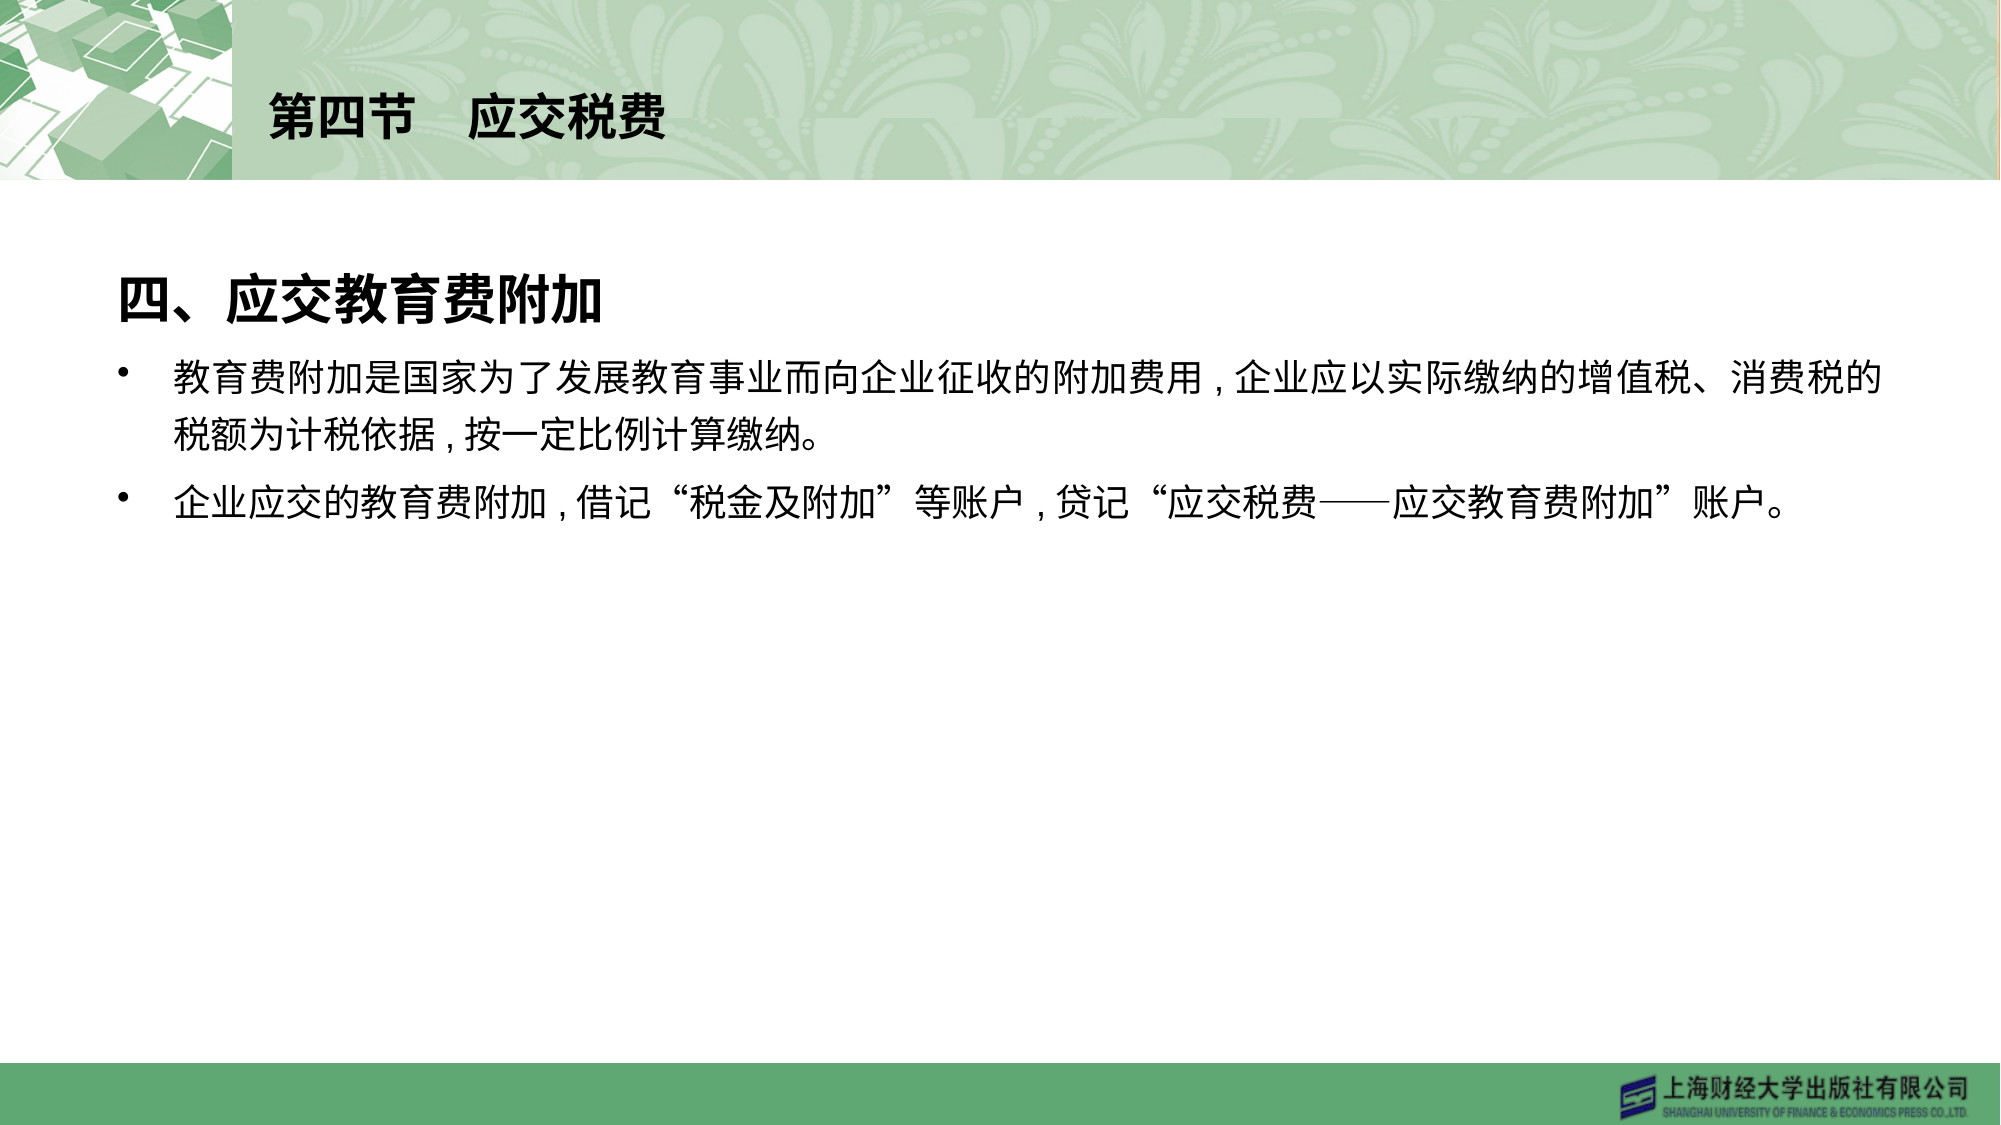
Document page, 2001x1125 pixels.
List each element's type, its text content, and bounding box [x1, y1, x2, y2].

title 第四节 应交税费 [252, 64, 1609, 168]
list 四、应交教育费附加 教育费附加是国家为了发展教育事业而向企业征收的附加费用,企业应以实际缴纳的增值税、消费税的税额为计税依据,按一定比例计算缴纳。 企业应交的教育费附加,借记“税金及附加”等账户,贷记“应交税费——应交教育费附加”账户。 [102, 241, 1898, 1065]
picture [0, 0, 2001, 1125]
